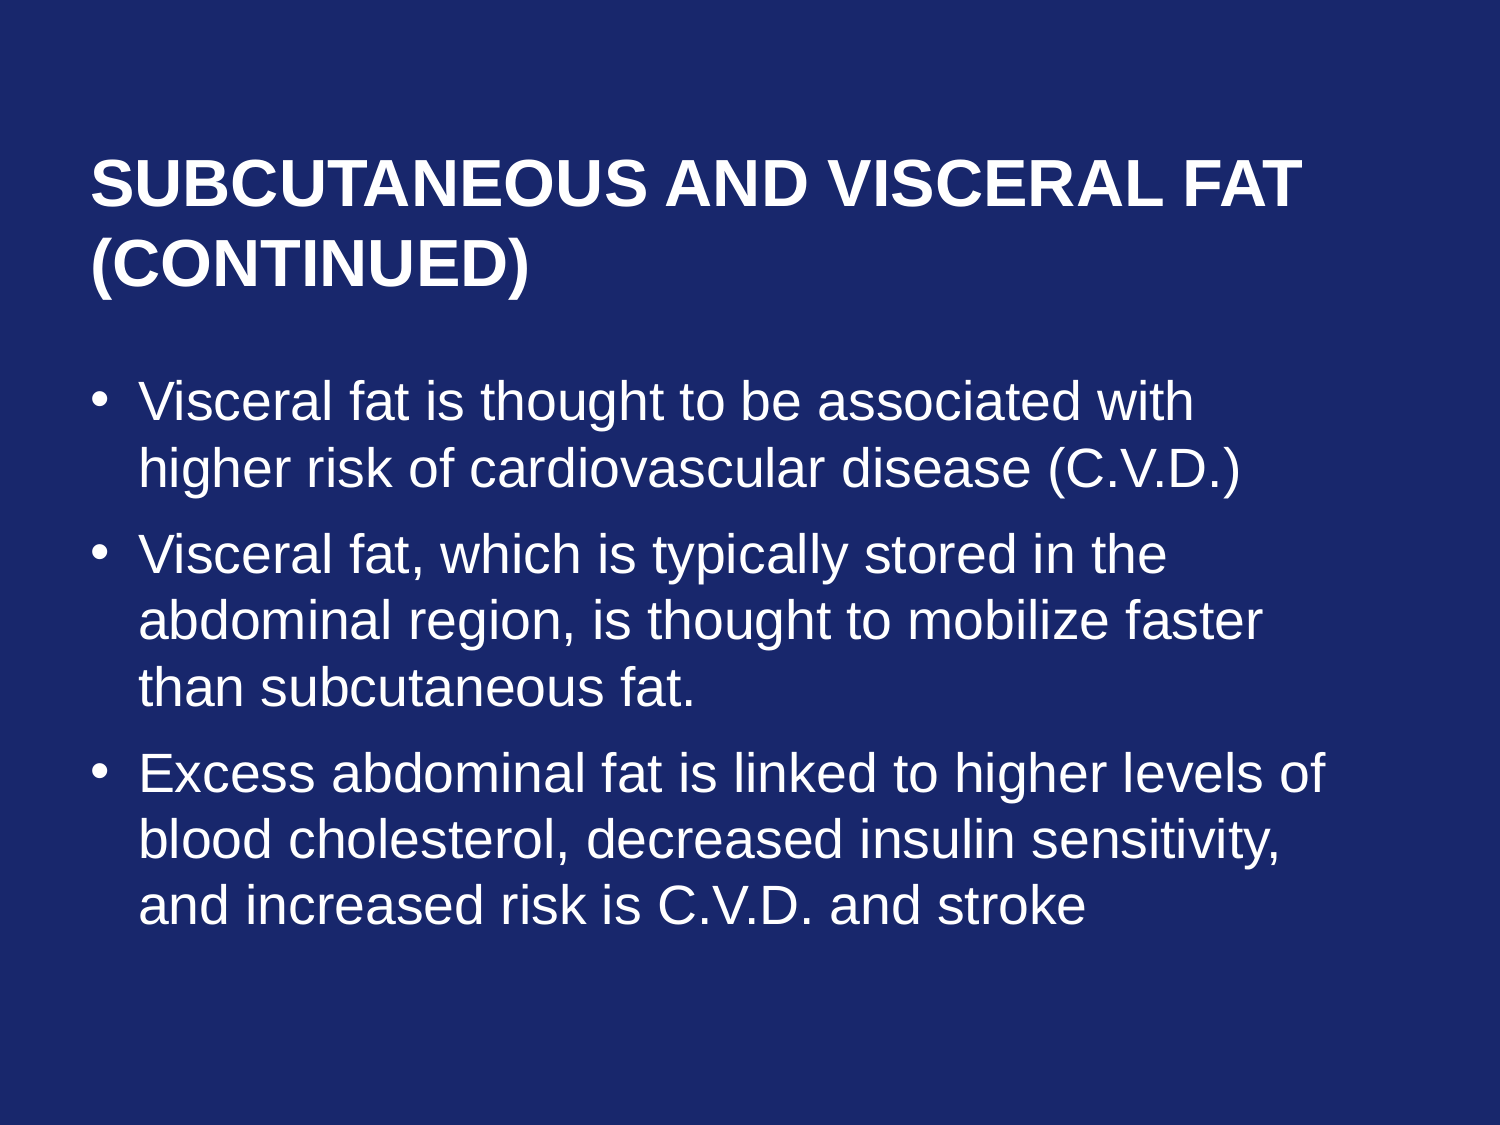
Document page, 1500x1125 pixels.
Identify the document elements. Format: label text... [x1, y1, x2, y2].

list Visceral fat is thought to be associated with higher risk of cardiovascular disease (C.V.D.) Visceral fat, which is typically stored in the abdominal region, is thought to mobilize faster than subcutaneous fat. Excess abdominal fat is linked to higher levels of blood cholesterol, decreased insulin sensitivity, and increased risk is C.V.D. and stroke [75, 351, 1350, 950]
title Subcutaneous and Visceral Fat (Continued) [75, 99, 1350, 339]
